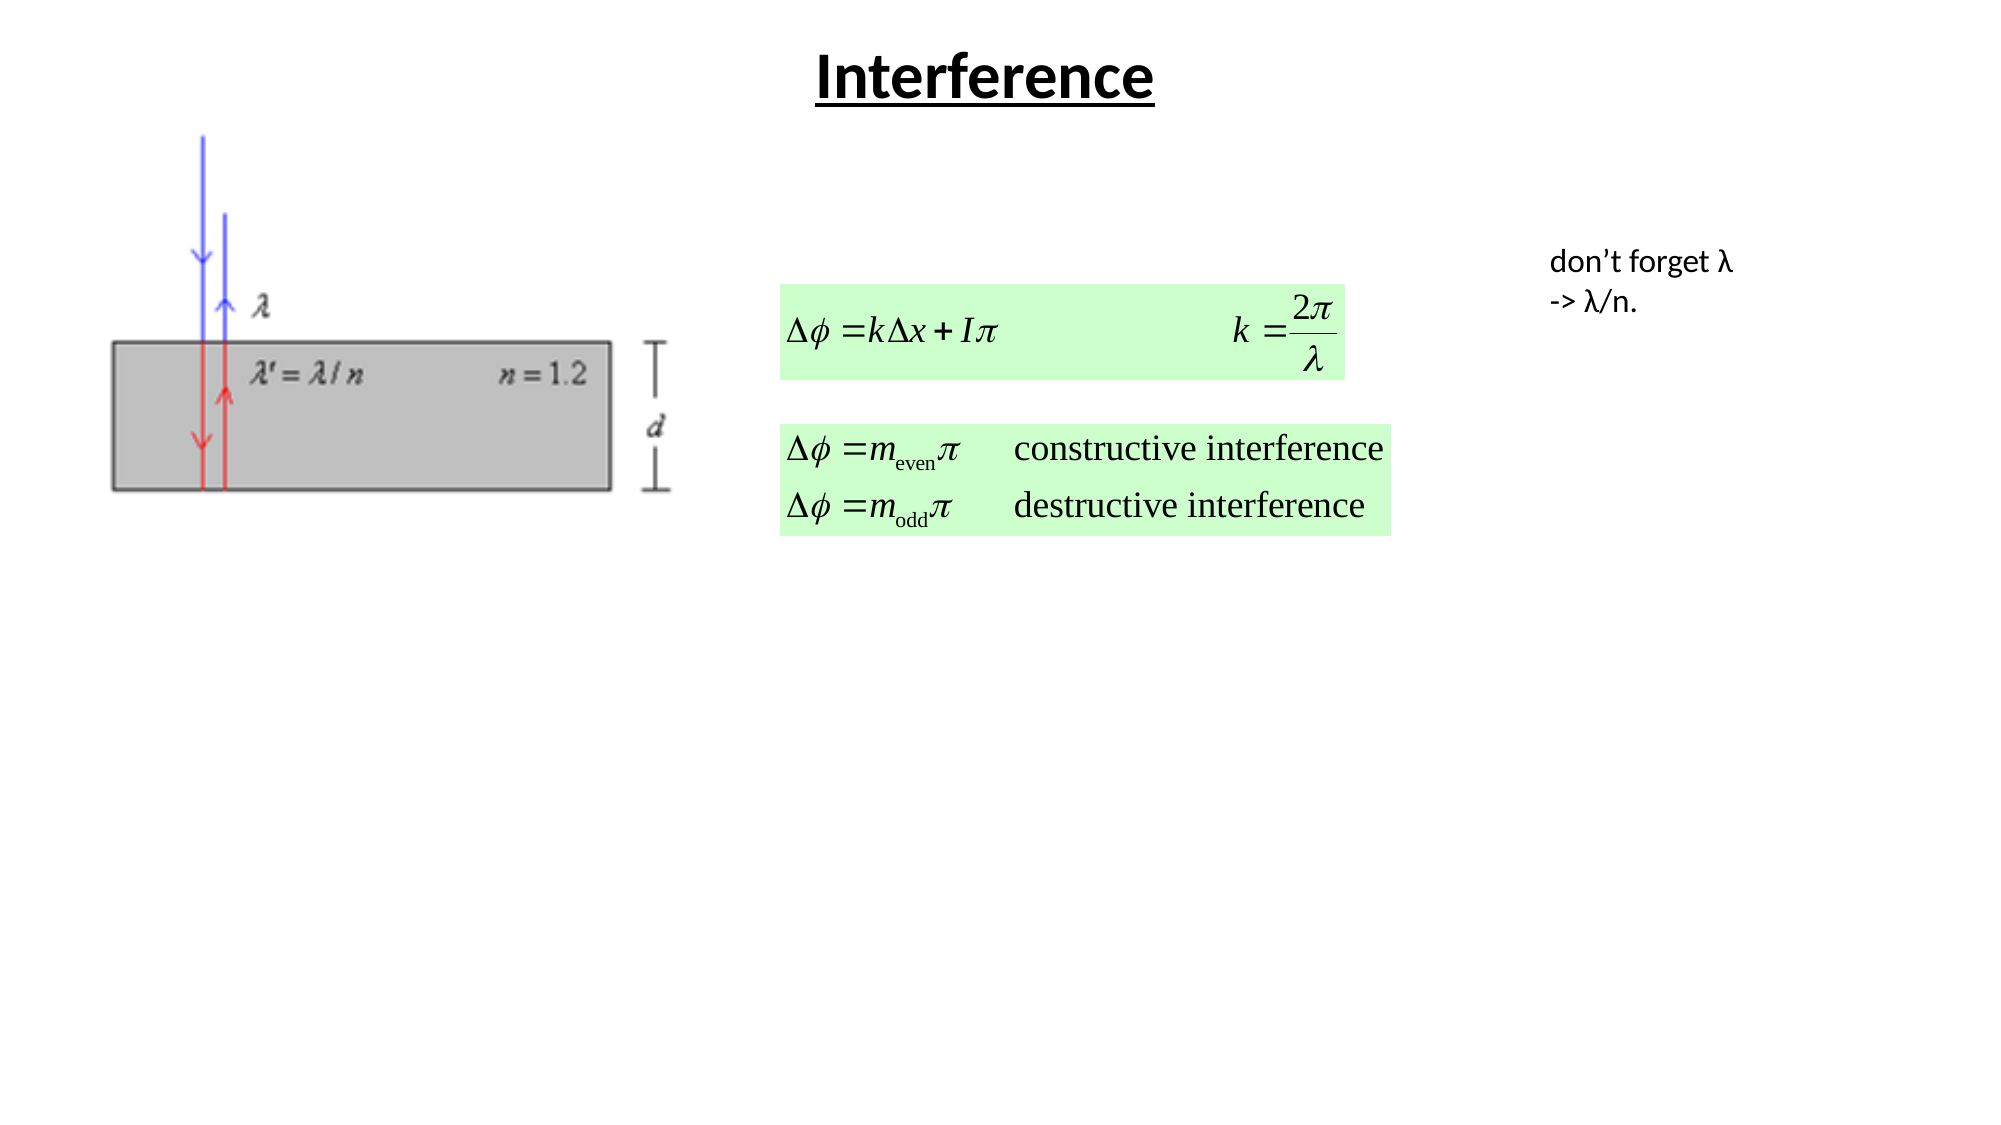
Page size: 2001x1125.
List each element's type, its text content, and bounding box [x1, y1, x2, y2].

text_box Interference [800, 24, 1188, 119]
picture [85, 120, 684, 516]
text_box don’t forget λ -> λ/n. [1534, 231, 1749, 327]
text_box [780, 423, 1392, 537]
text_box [780, 283, 1345, 380]
